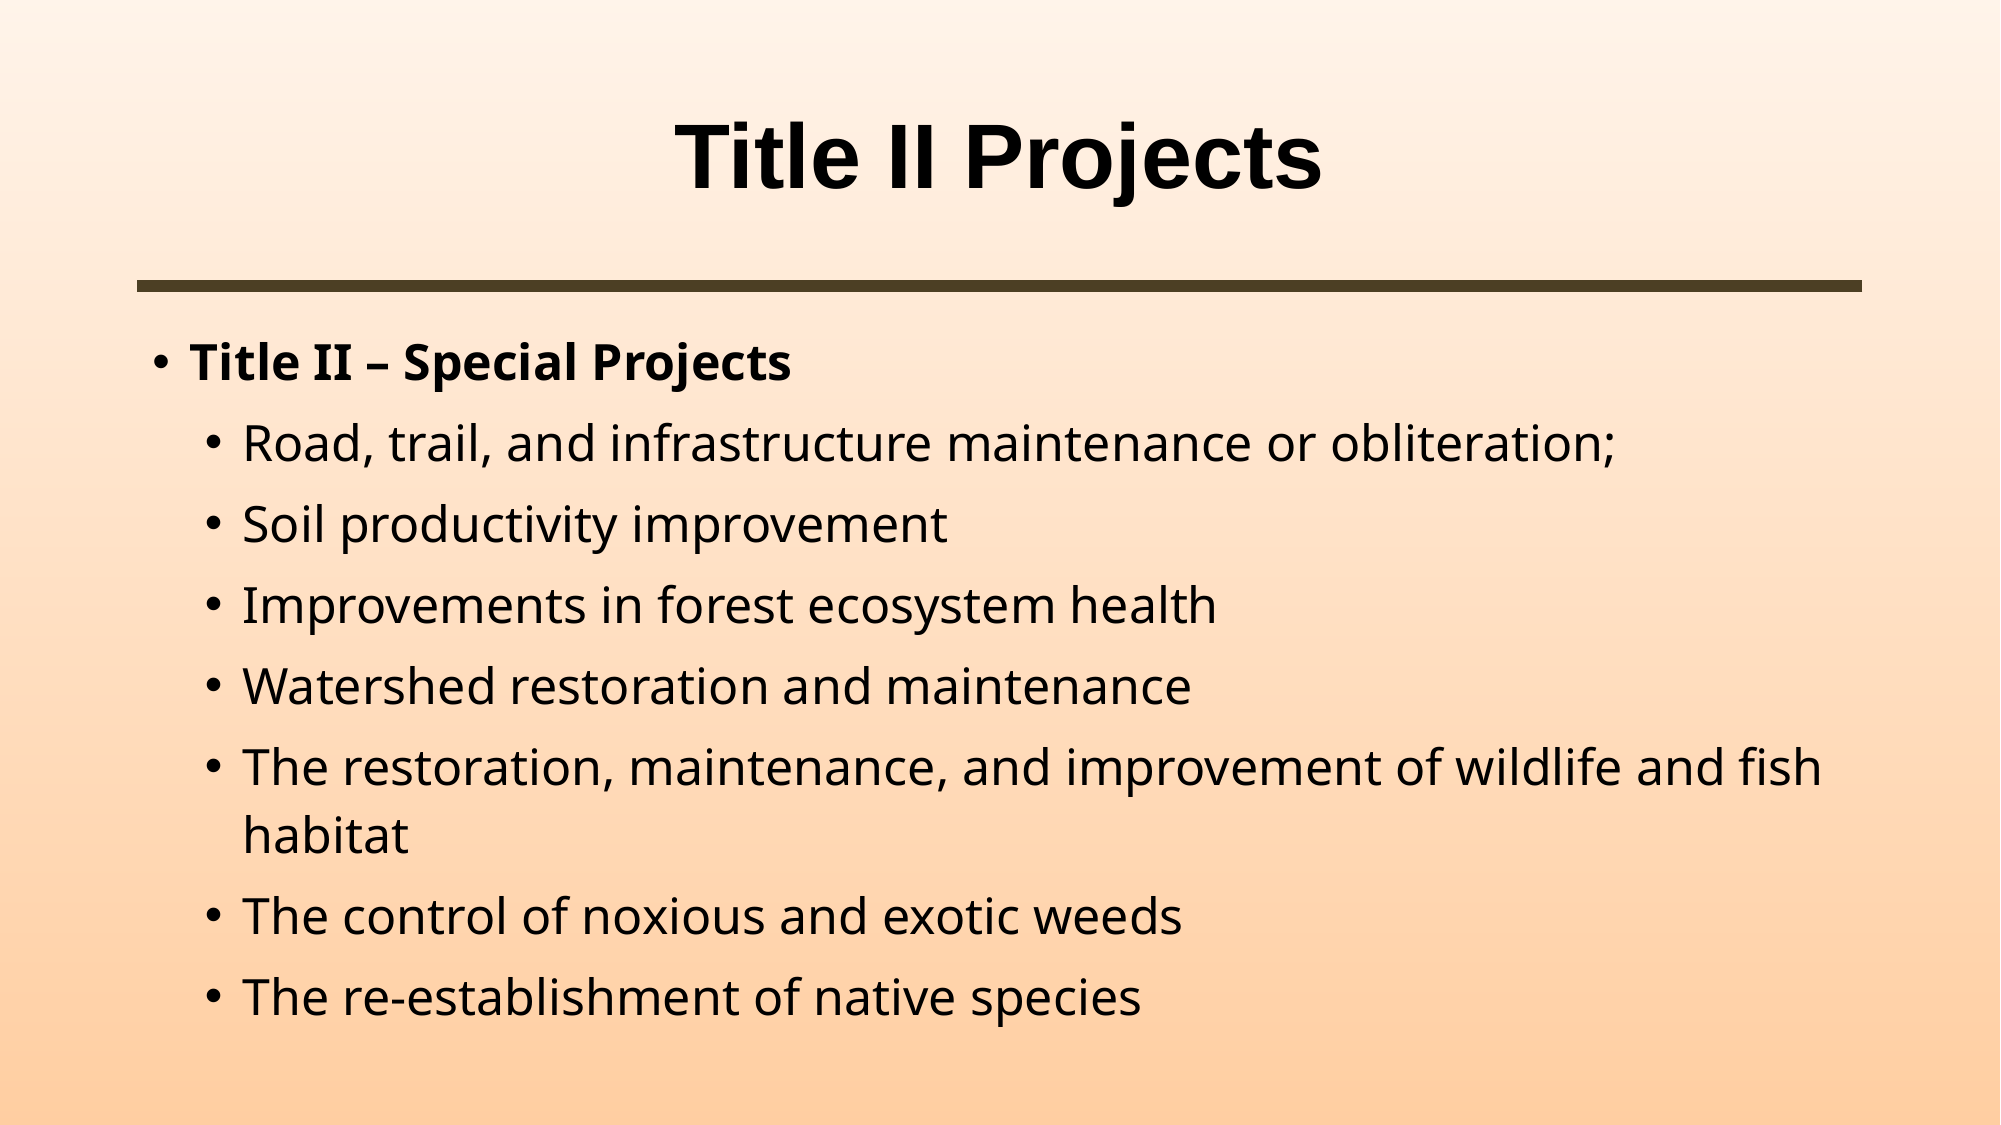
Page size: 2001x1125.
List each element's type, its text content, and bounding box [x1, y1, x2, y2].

title Title II Projects [137, 101, 1863, 262]
list Title II – Special Projects Road, trail, and infrastructure maintenance or obliteration; Soil productivity improvement Improvements in forest ecosystem health Watershed restoration and maintenance The restoration, maintenance, and improvement of wildlife and fish habitat The control of noxious and exotic weeds The re-establishment of native species [137, 314, 1863, 1010]
